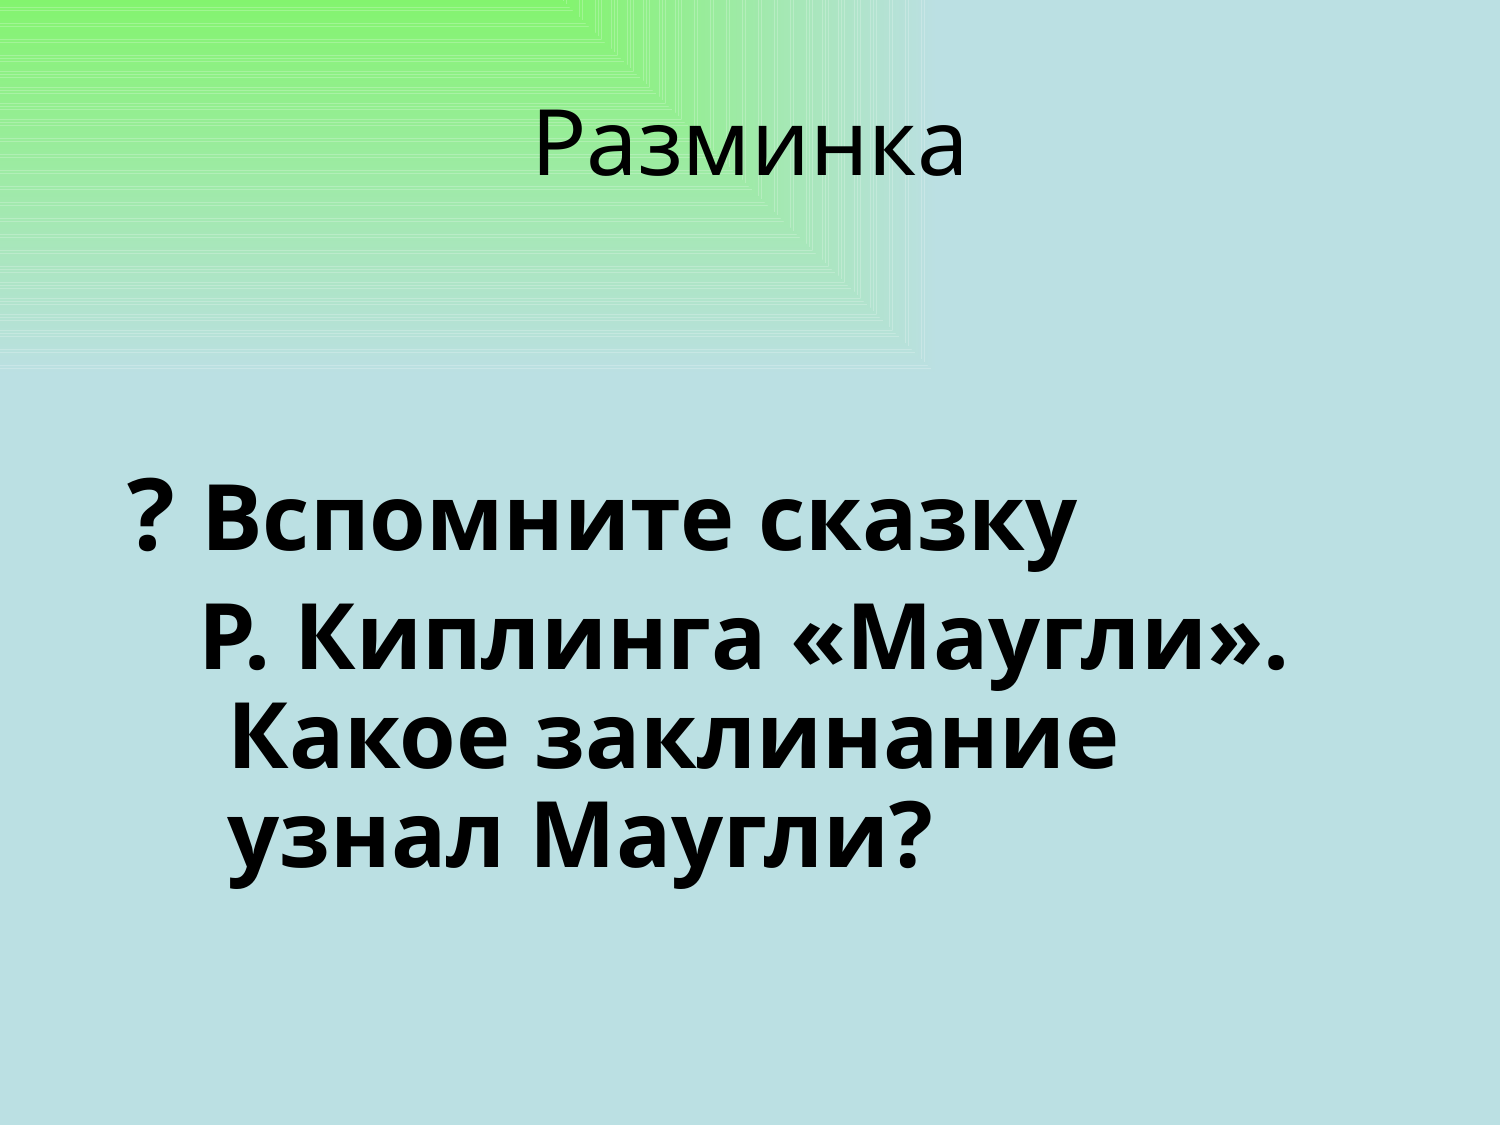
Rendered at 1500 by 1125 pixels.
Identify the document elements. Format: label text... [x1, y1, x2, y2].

title Разминка [74, 44, 1426, 233]
list ? Вспомните сказку Р. Киплинга «Маугли». Какое заклинание узнал Маугли? [112, 456, 1376, 901]
